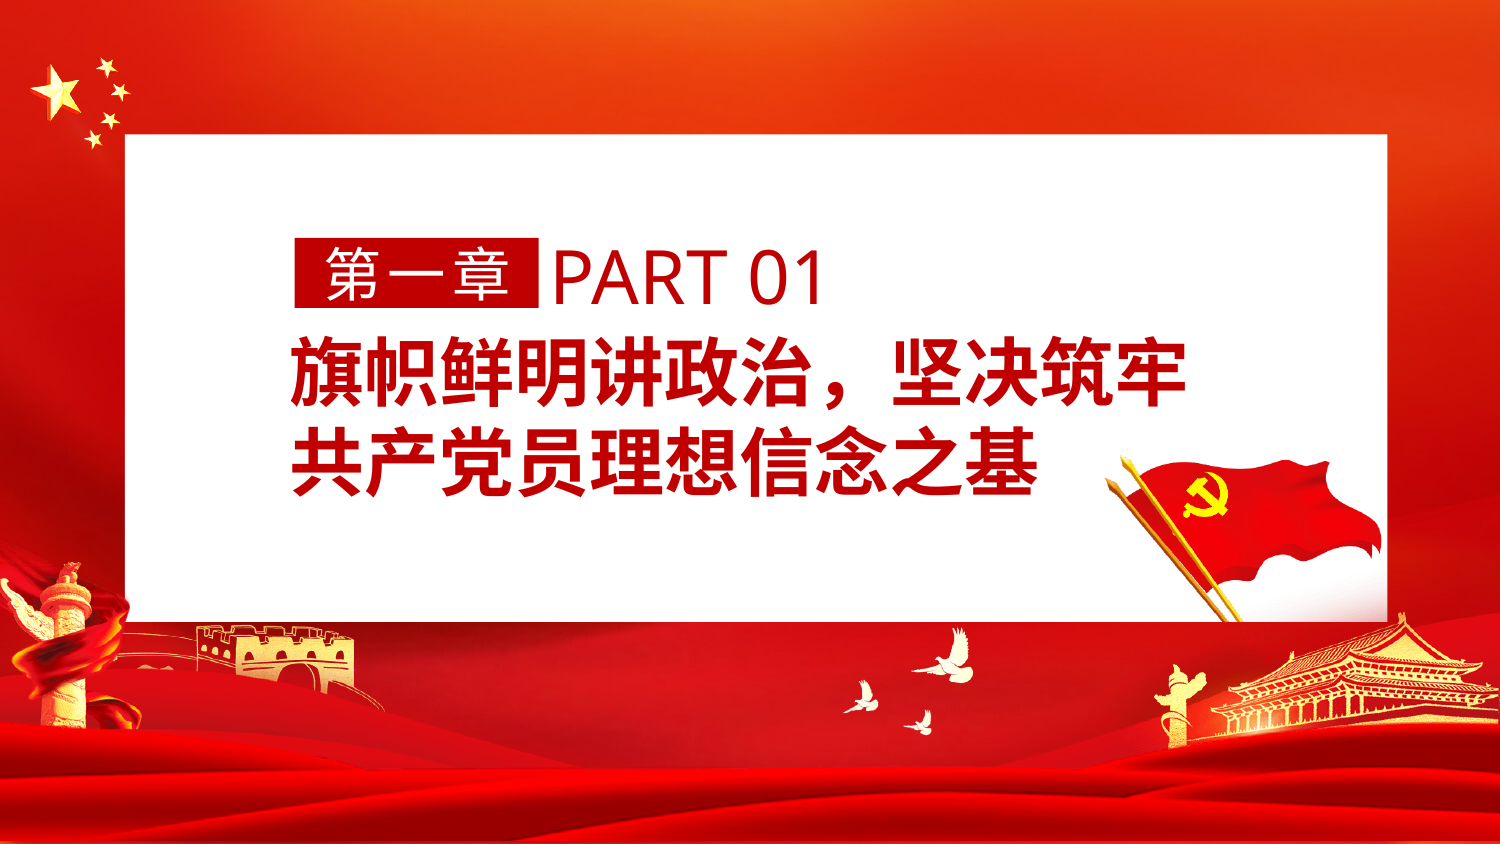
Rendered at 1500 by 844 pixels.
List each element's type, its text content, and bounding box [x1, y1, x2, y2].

text_box [124, 133, 1388, 509]
text_box 第一章 [294, 237, 539, 308]
picture [0, 0, 1500, 844]
text_box PART 01 [535, 221, 895, 318]
text_box 旗帜鲜明讲政治，坚决筑牢 共产党员理想信念之基 [275, 318, 1288, 509]
